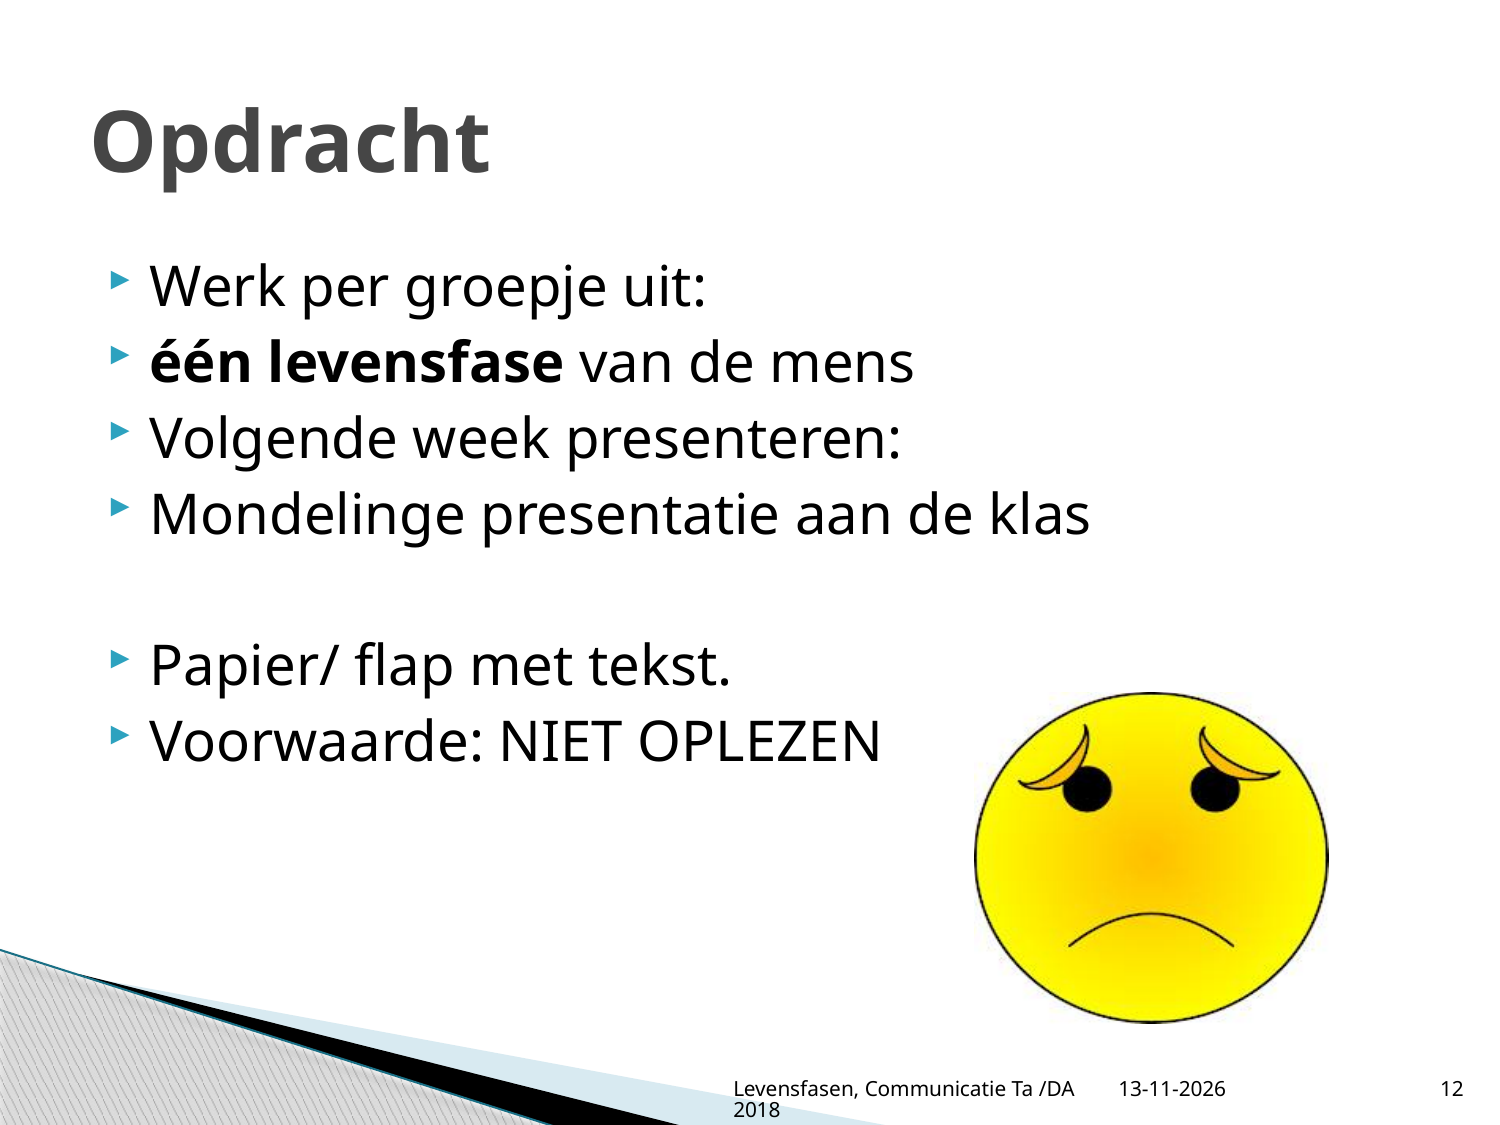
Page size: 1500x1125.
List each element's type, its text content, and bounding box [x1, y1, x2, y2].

list Werk per groepje uit: één levensfase van de mens Volgende week presenteren: Mondelinge presentatie aan de klas Papier/ flap met tekst. Voorwaarde: NIET OPLEZEN [75, 243, 1425, 986]
footer Levensfasen, Communicatie Ta /DA 2018 [718, 1051, 1105, 1112]
picture [974, 692, 1330, 1024]
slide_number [1105, 1051, 1418, 1112]
title Opdracht [75, 45, 1425, 233]
slide_number 12 [1418, 1051, 1479, 1112]
